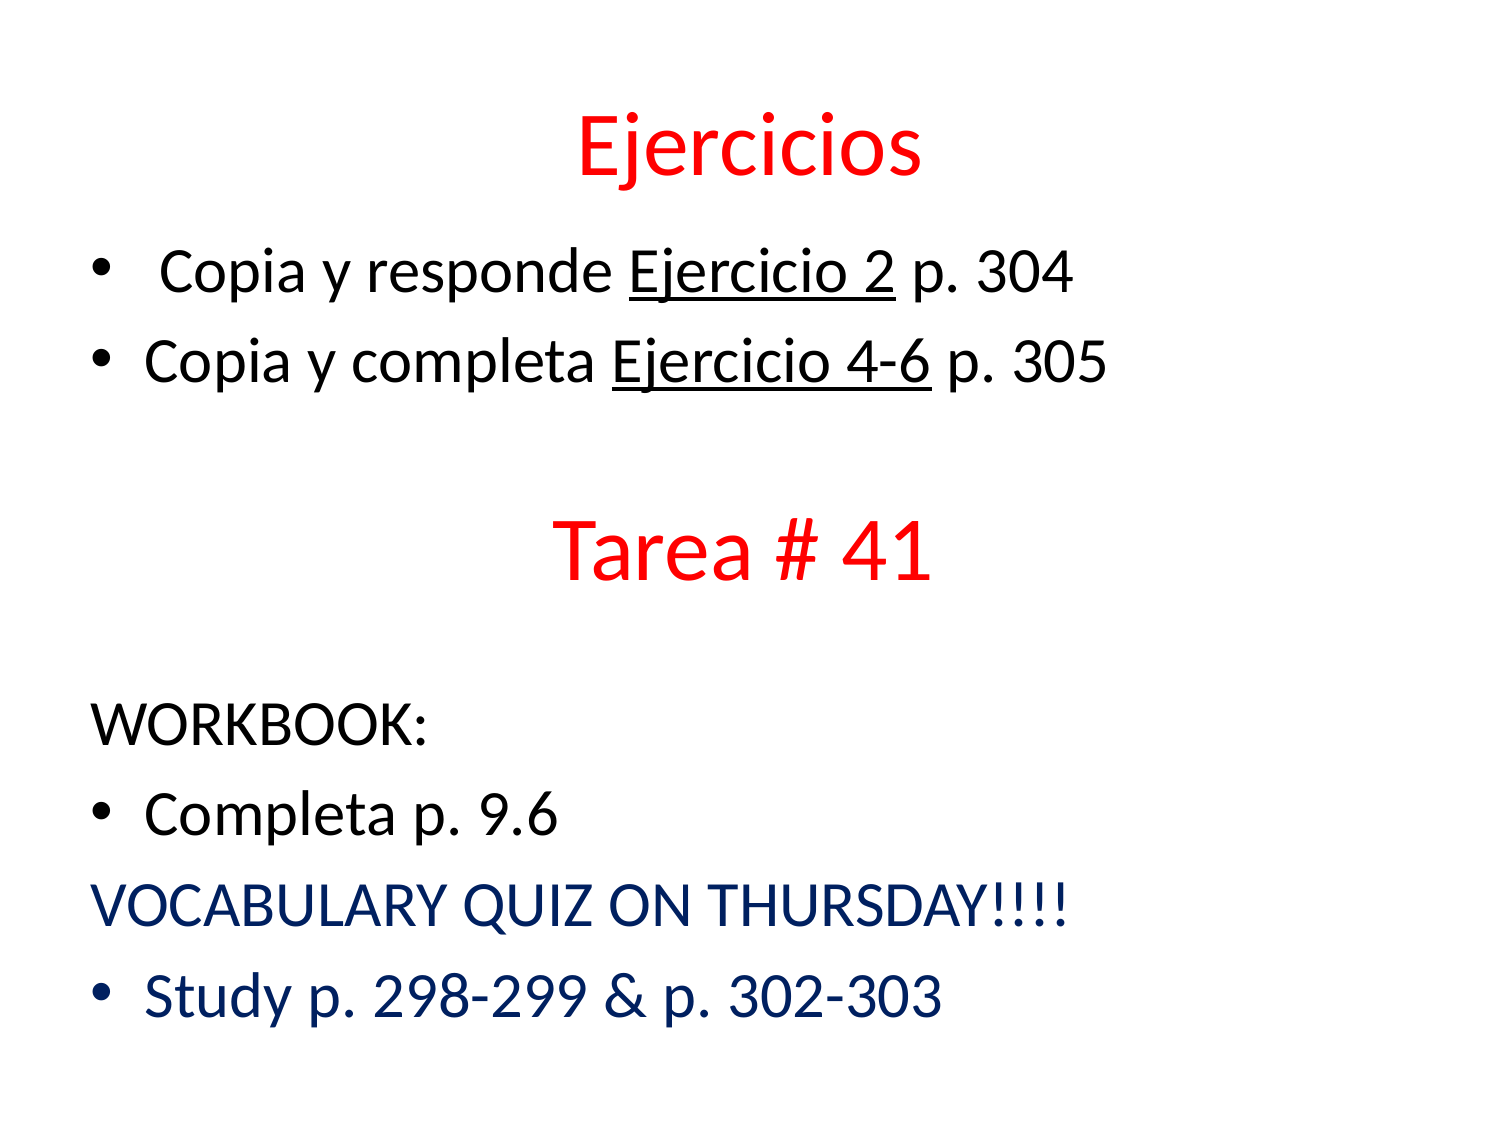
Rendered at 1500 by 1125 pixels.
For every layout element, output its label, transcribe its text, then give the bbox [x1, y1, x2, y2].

list Copia y responde Ejercicio 2 p. 304 Copia y completa Ejercicio 4-6 p. 305 WORKBOOK: Completa p. 9.6 VOCABULARY QUIZ ON THURSDAY!!!! Study p. 298-299 & p. 302-303 [75, 638, 1425, 1038]
title Ejercicios [75, 45, 1425, 220]
text_box Tarea # 41 [0, 450, 1488, 638]
list Copia y responde Ejercicio 2 p. 304 Copia y completa Ejercicio 4-6 p. 305 WORKBOOK: Completa p. 9.6 VOCABULARY QUIZ ON THURSDAY!!!! Study p. 298-299 & p. 302-303 [75, 220, 1425, 450]
